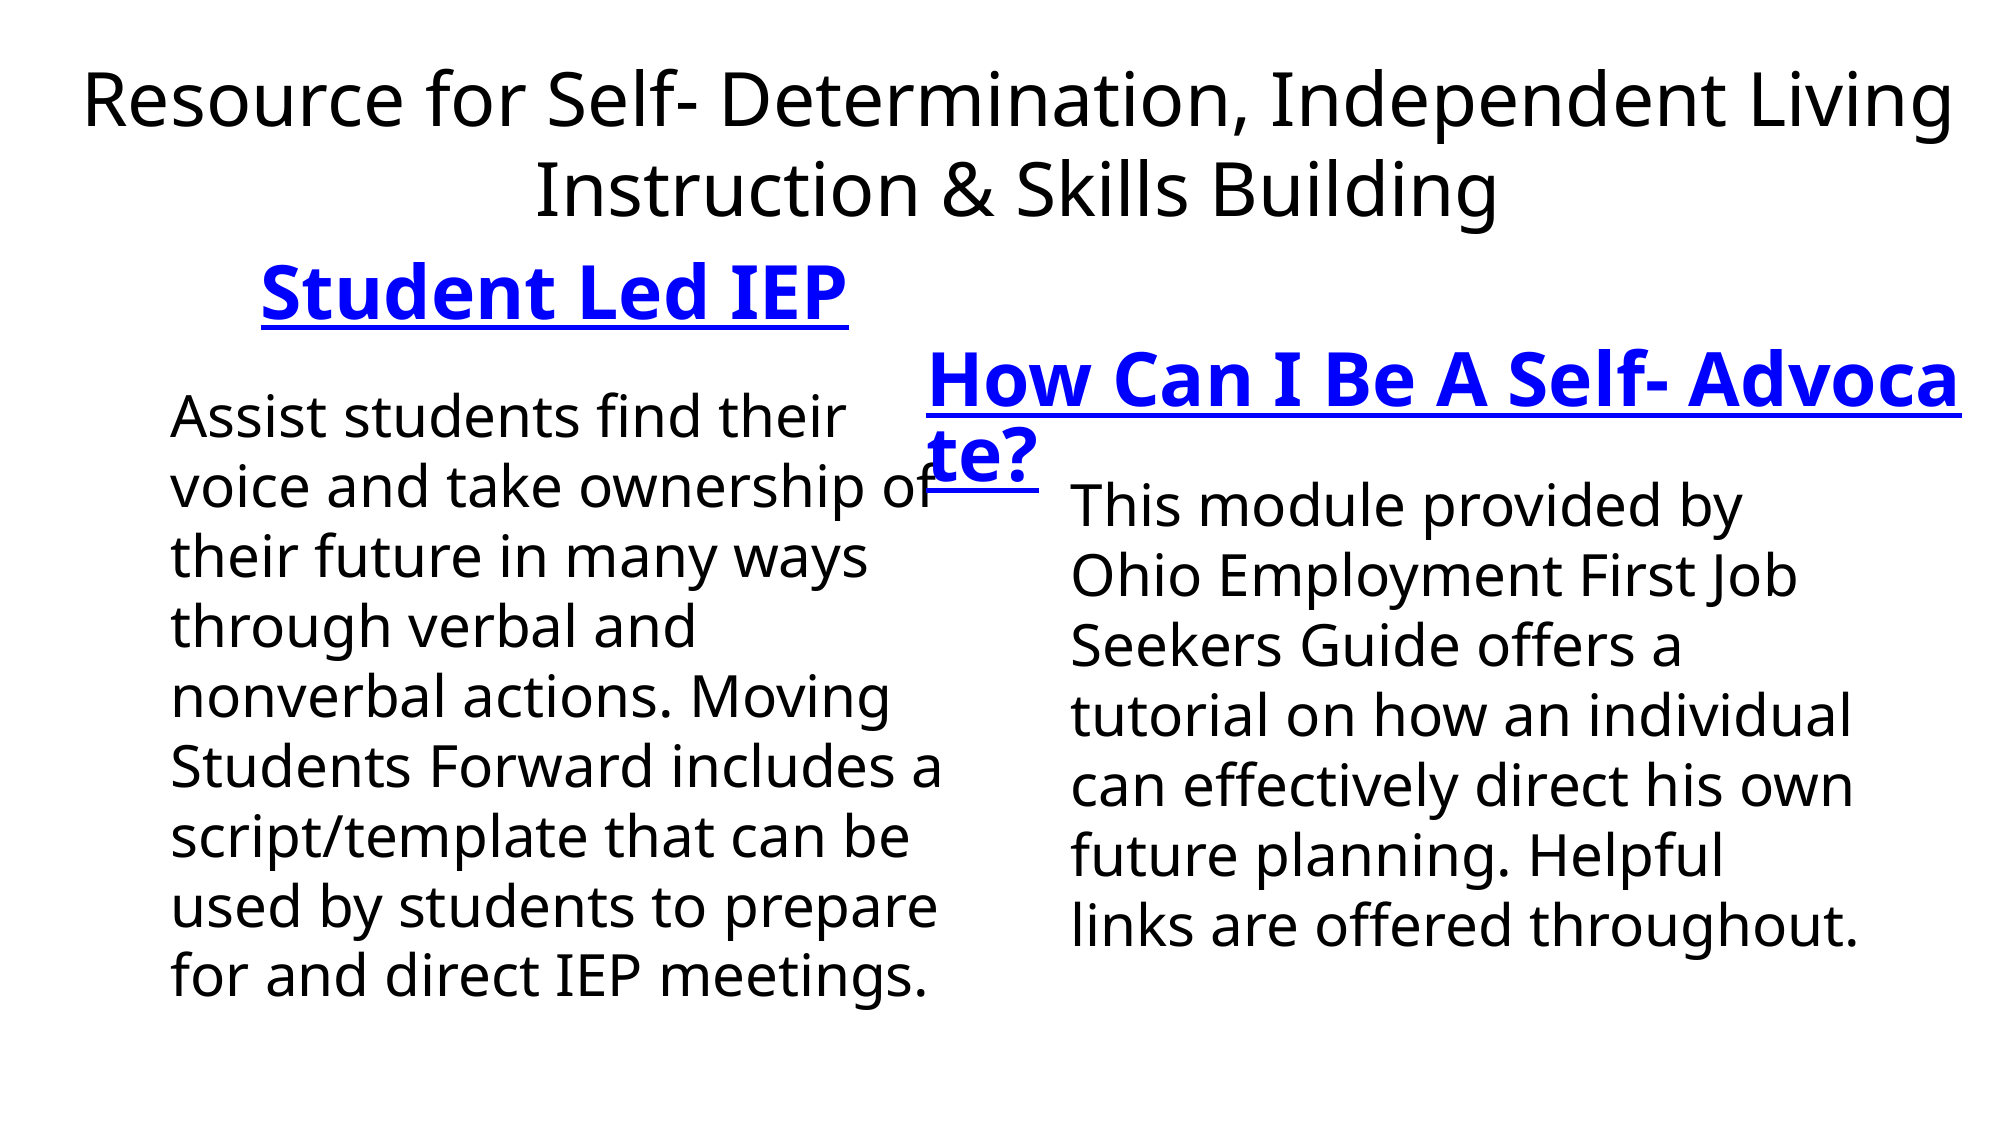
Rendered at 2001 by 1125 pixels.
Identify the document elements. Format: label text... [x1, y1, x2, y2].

title Resource for Self- Determination, Independent Living Instruction & Skills Building [0, 67, 2000, 215]
list Student Led IEP [90, 234, 1020, 407]
list This module provided by Ohio Employment First Job Seekers Guide offers a tutorial on how an individual can effectively direct his own future planning. Helpful links are offered throughout. [1055, 461, 1881, 1125]
list Assist students find their voice and take ownership of their future in many ways through verbal and nonverbal actions. Moving Students Forward includes a script/template that can be used by students to prepare for and direct IEP meetings. [155, 372, 975, 1125]
list How Can I Be A Self- Advocate? [911, 258, 2000, 442]
